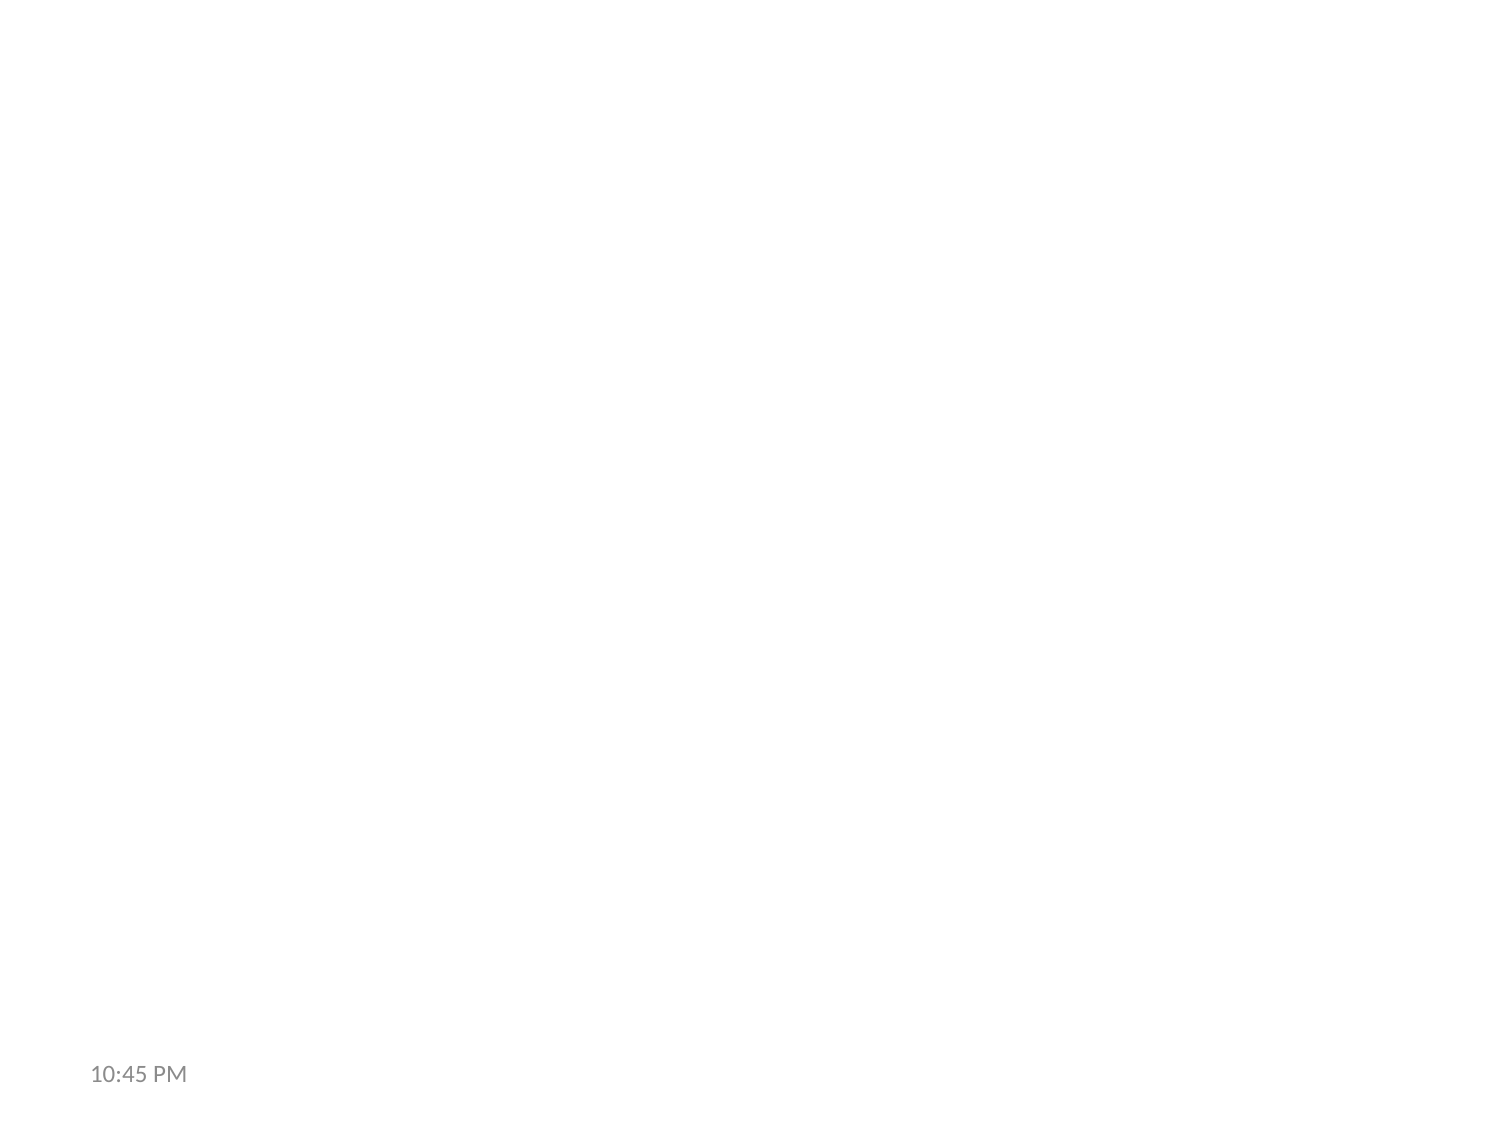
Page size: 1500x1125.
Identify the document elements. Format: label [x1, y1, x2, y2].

slide_number [75, 1042, 425, 1103]
